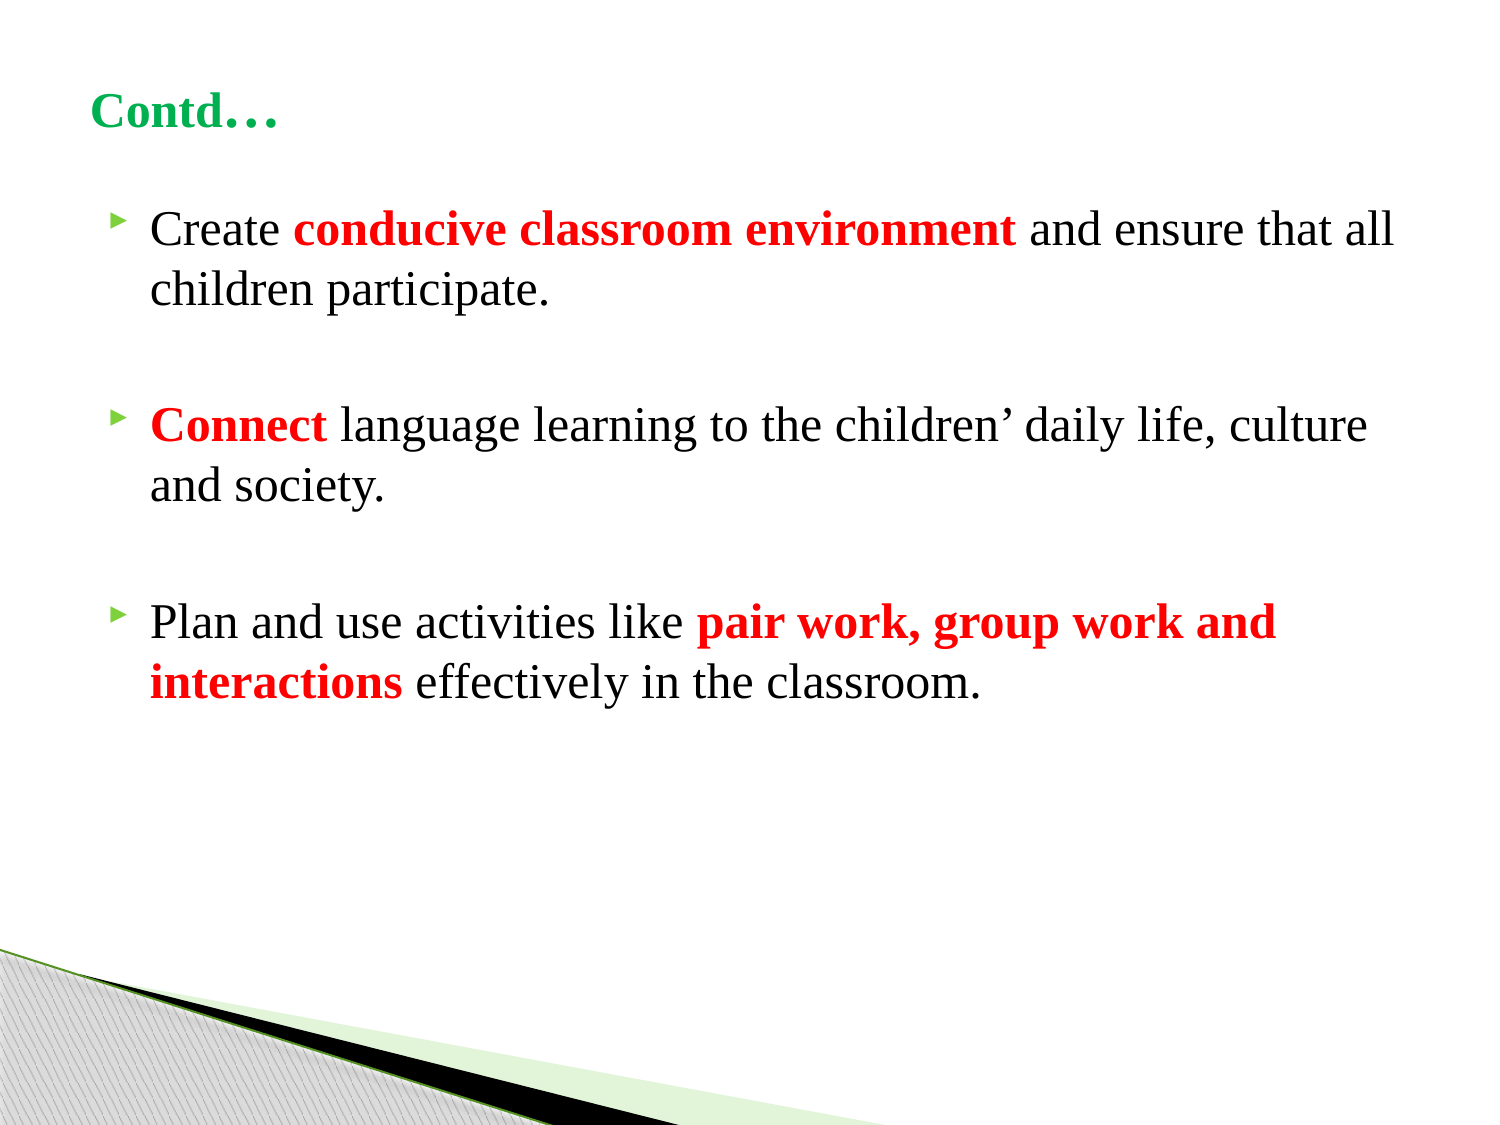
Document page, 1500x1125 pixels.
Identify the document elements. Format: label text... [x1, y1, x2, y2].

title Contd… [75, 45, 1425, 163]
list Create conducive classroom environment and ensure that all children participate. Connect language learning to the children’ daily life, culture and society. Plan and use activities like pair work, group work and interactions effectively in the classroom. [75, 187, 1425, 986]
